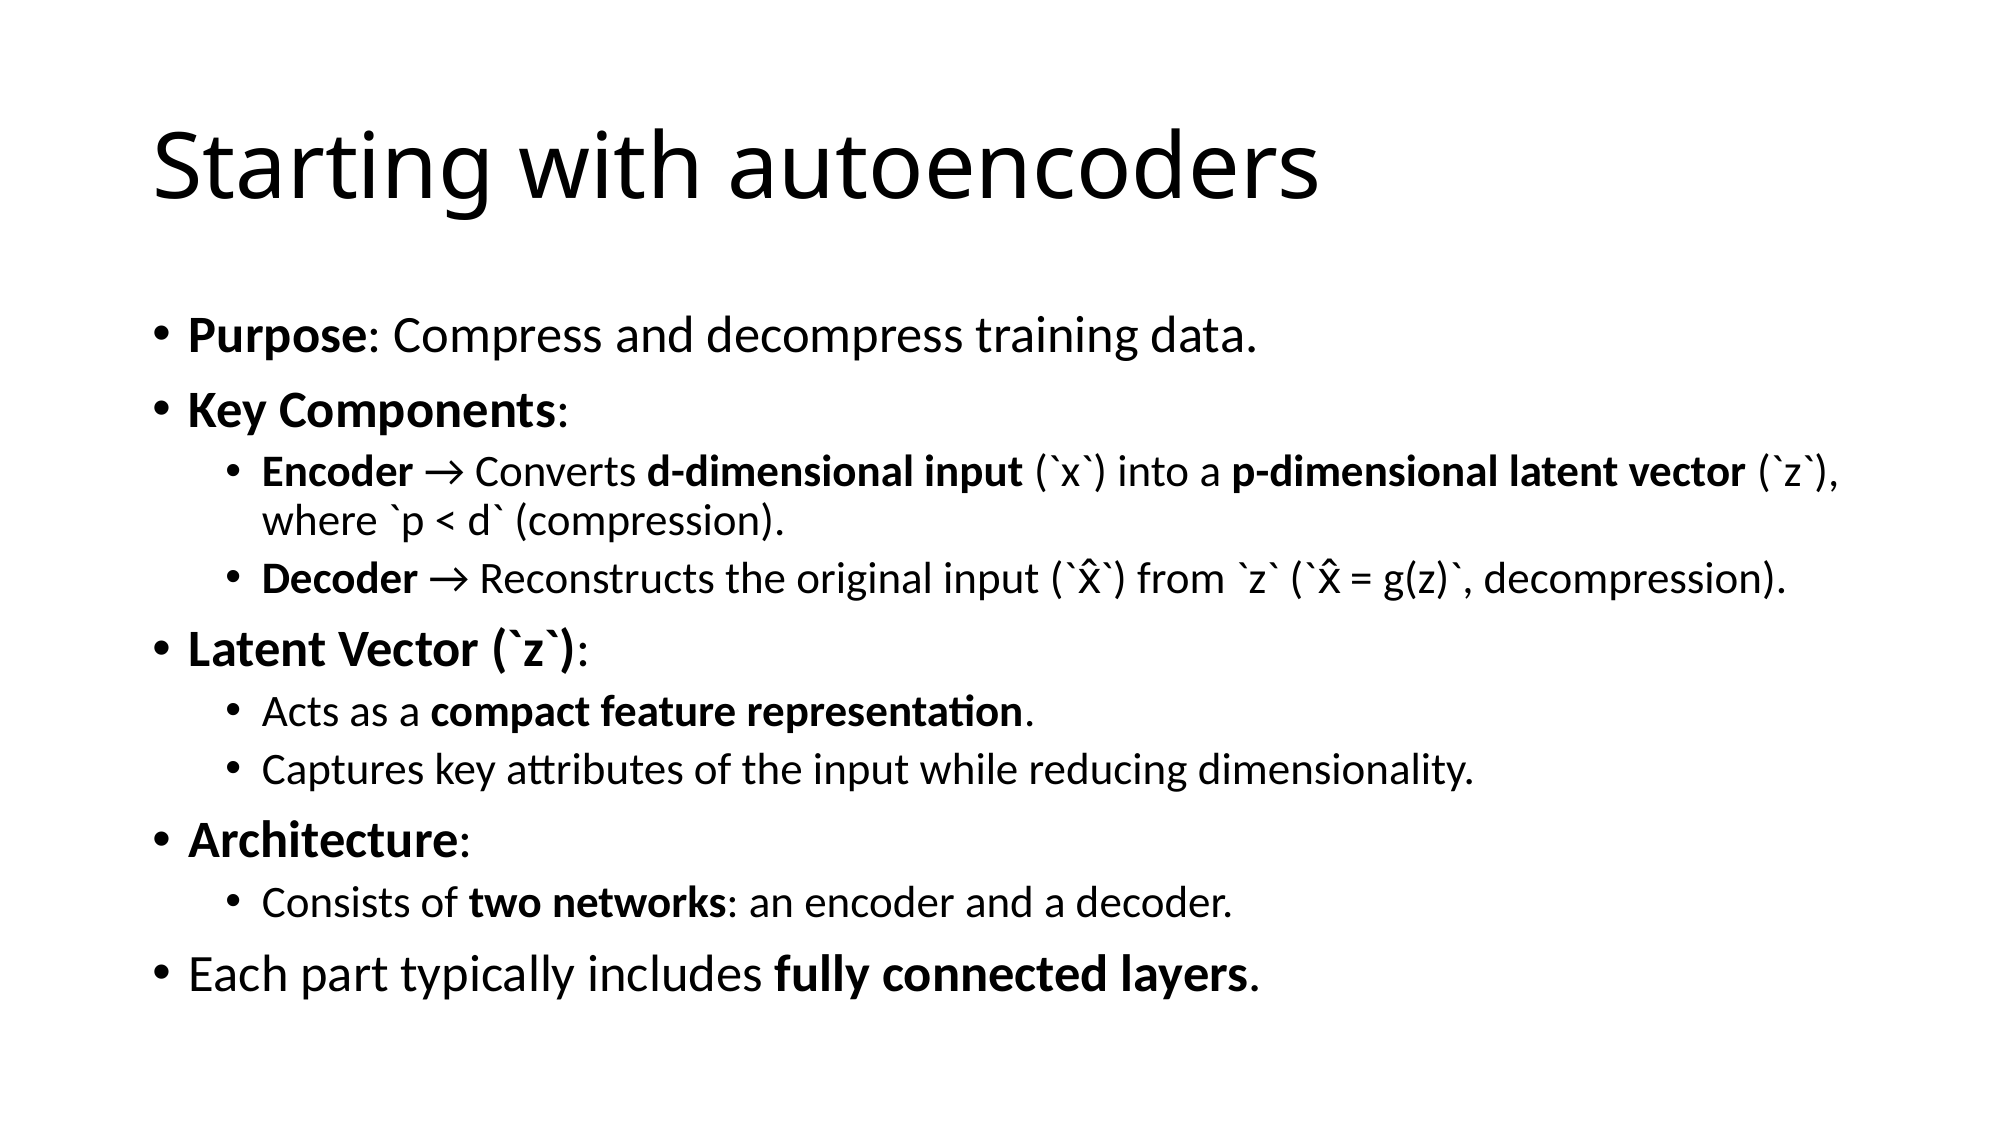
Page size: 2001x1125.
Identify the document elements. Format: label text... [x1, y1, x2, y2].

list Purpose: Compress and decompress training data. Key Components: Encoder → Converts d-dimensional input (`x`) into a p-dimensional latent vector (`z`), where `p < d` (compression). Decoder → Reconstructs the original input (`x̂`) from `z` (`x̂ = g(z)`, decompression). Latent Vector (`z`): Acts as a compact feature representation. Captures key attributes of the input while reducing dimensionality. Architecture: Consists of two networks: an encoder and a decoder. Each part typically includes fully connected layers. [137, 299, 1863, 1014]
title Starting with autoencoders [137, 59, 1863, 278]
